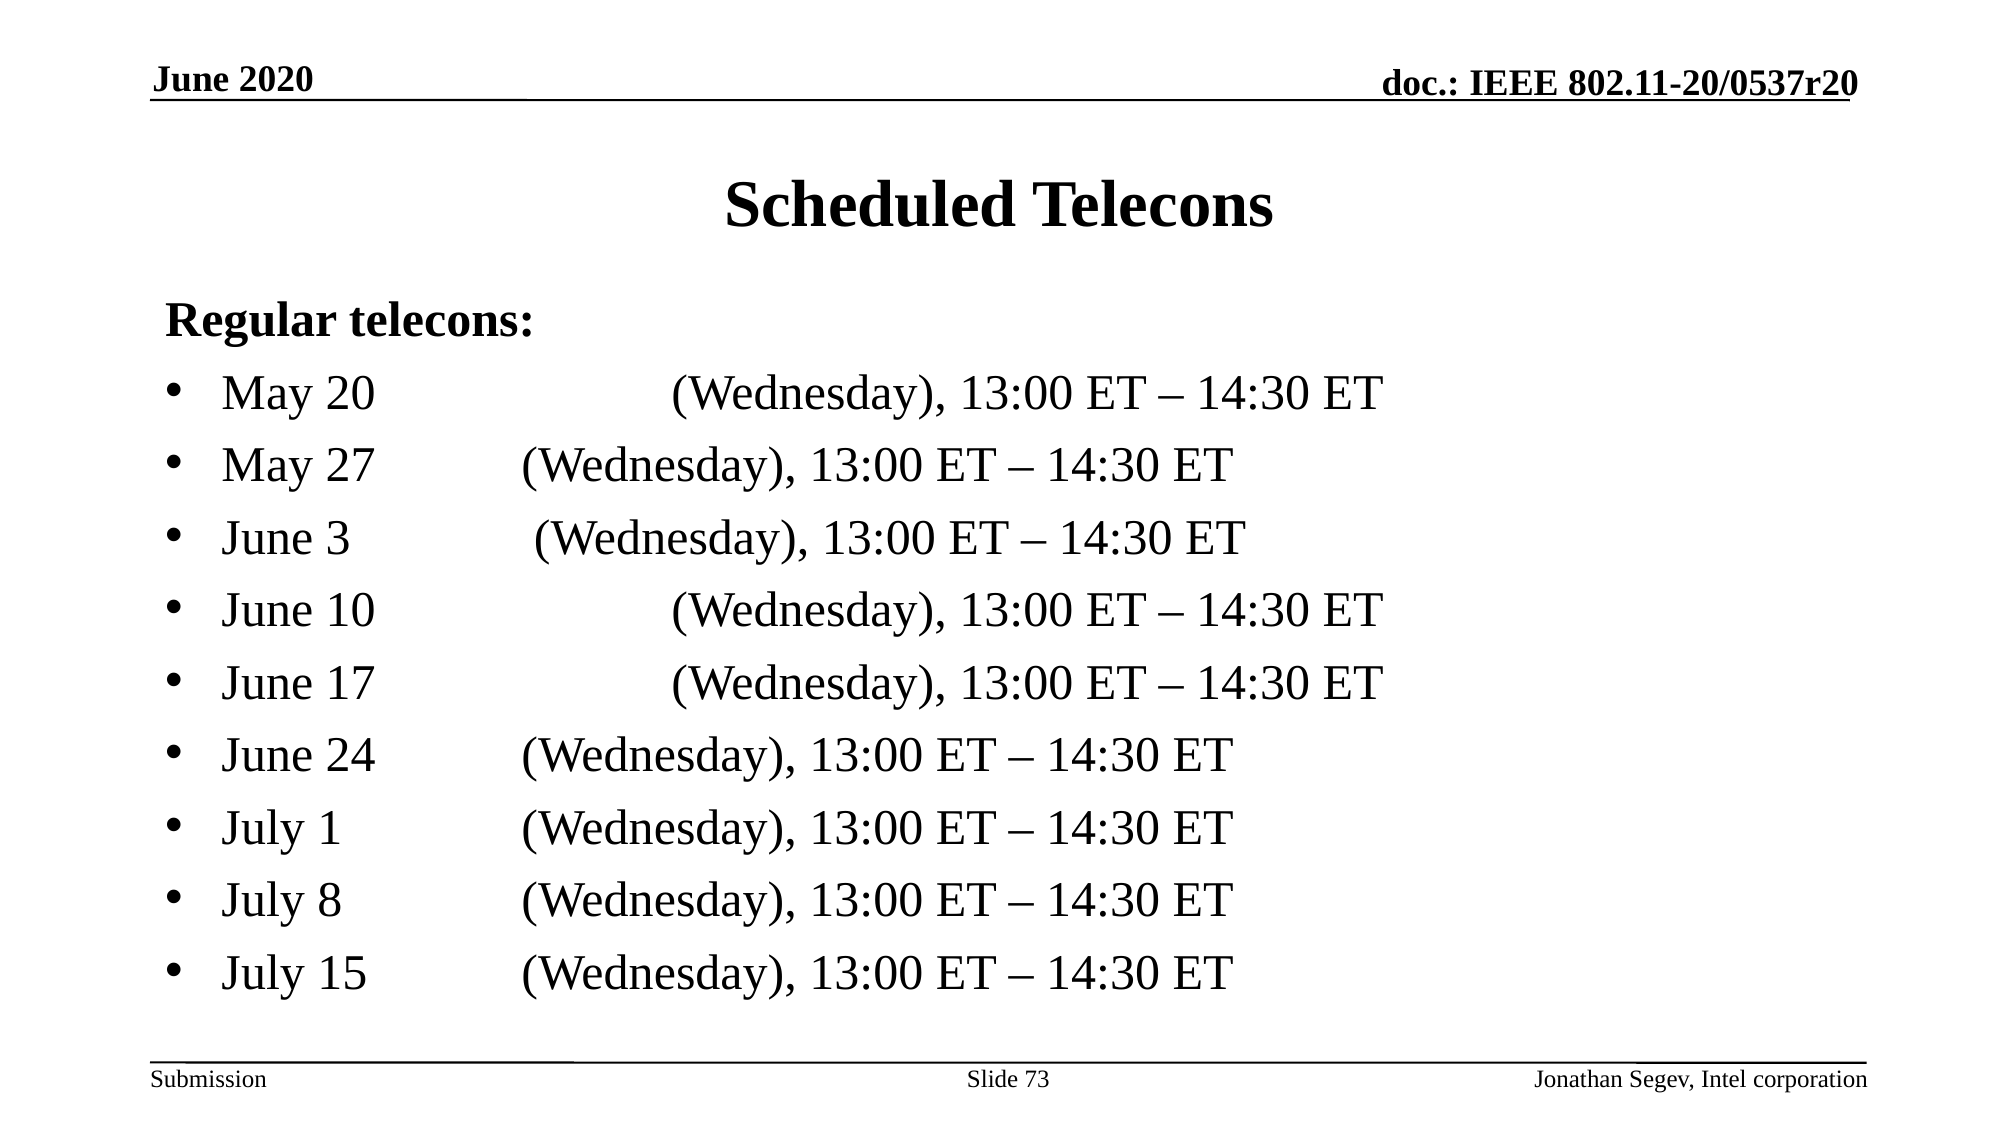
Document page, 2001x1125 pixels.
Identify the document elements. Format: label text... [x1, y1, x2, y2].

title Scheduled Telecons [149, 112, 1850, 278]
footer Jonathan Segev, Intel corporation [1171, 1061, 1869, 1093]
list Regular telecons: May 20 (Wednesday), 13:00 ET – 14:30 ET May 27 (Wednesday), 13:00 ET – 14:30 ET June 3 (Wednesday), 13:00 ET – 14:30 ET June 10 (Wednesday), 13:00 ET – 14:30 ET June 17 (Wednesday), 13:00 ET – 14:30 ET June 24 (Wednesday), 13:00 ET – 14:30 ET July 1 (Wednesday), 13:00 ET – 14:30 ET July 8 (Wednesday), 13:00 ET – 14:30 ET July 15 (Wednesday), 13:00 ET – 14:30 ET [149, 278, 1850, 670]
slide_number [152, 54, 563, 100]
slide_number Slide 73 [950, 1061, 1067, 1123]
